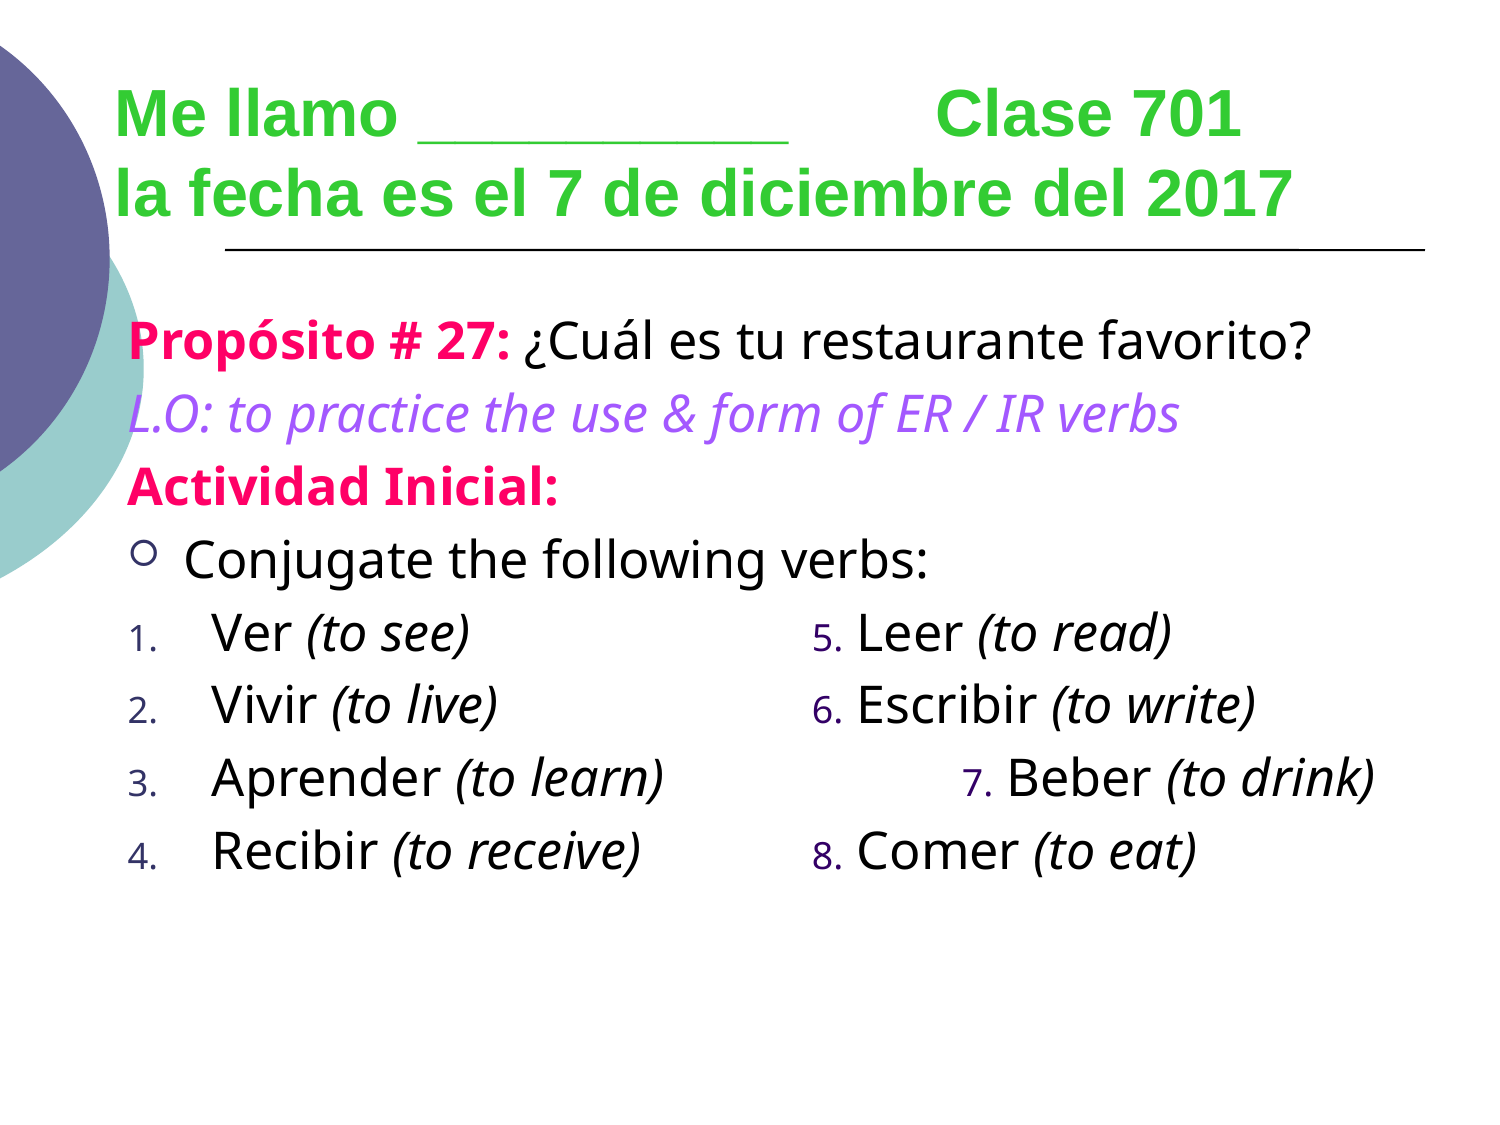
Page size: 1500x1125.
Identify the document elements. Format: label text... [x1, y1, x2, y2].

list Propósito # 27: ¿Cuál es tu restaurante favorito? L.O: to practice the use & form of ER / IR verbs Actividad Inicial: Conjugate the following verbs: Ver (to see) 5. Leer (to read) Vivir (to live) 6. Escribir (to write) Aprender (to learn) 7. Beber (to drink) Recibir (to receive) 8. Comer (to eat) [112, 299, 1475, 1038]
title Me llamo __________ Clase 701 la fecha es el 7 de diciembre del 2017 [99, 49, 1500, 237]
